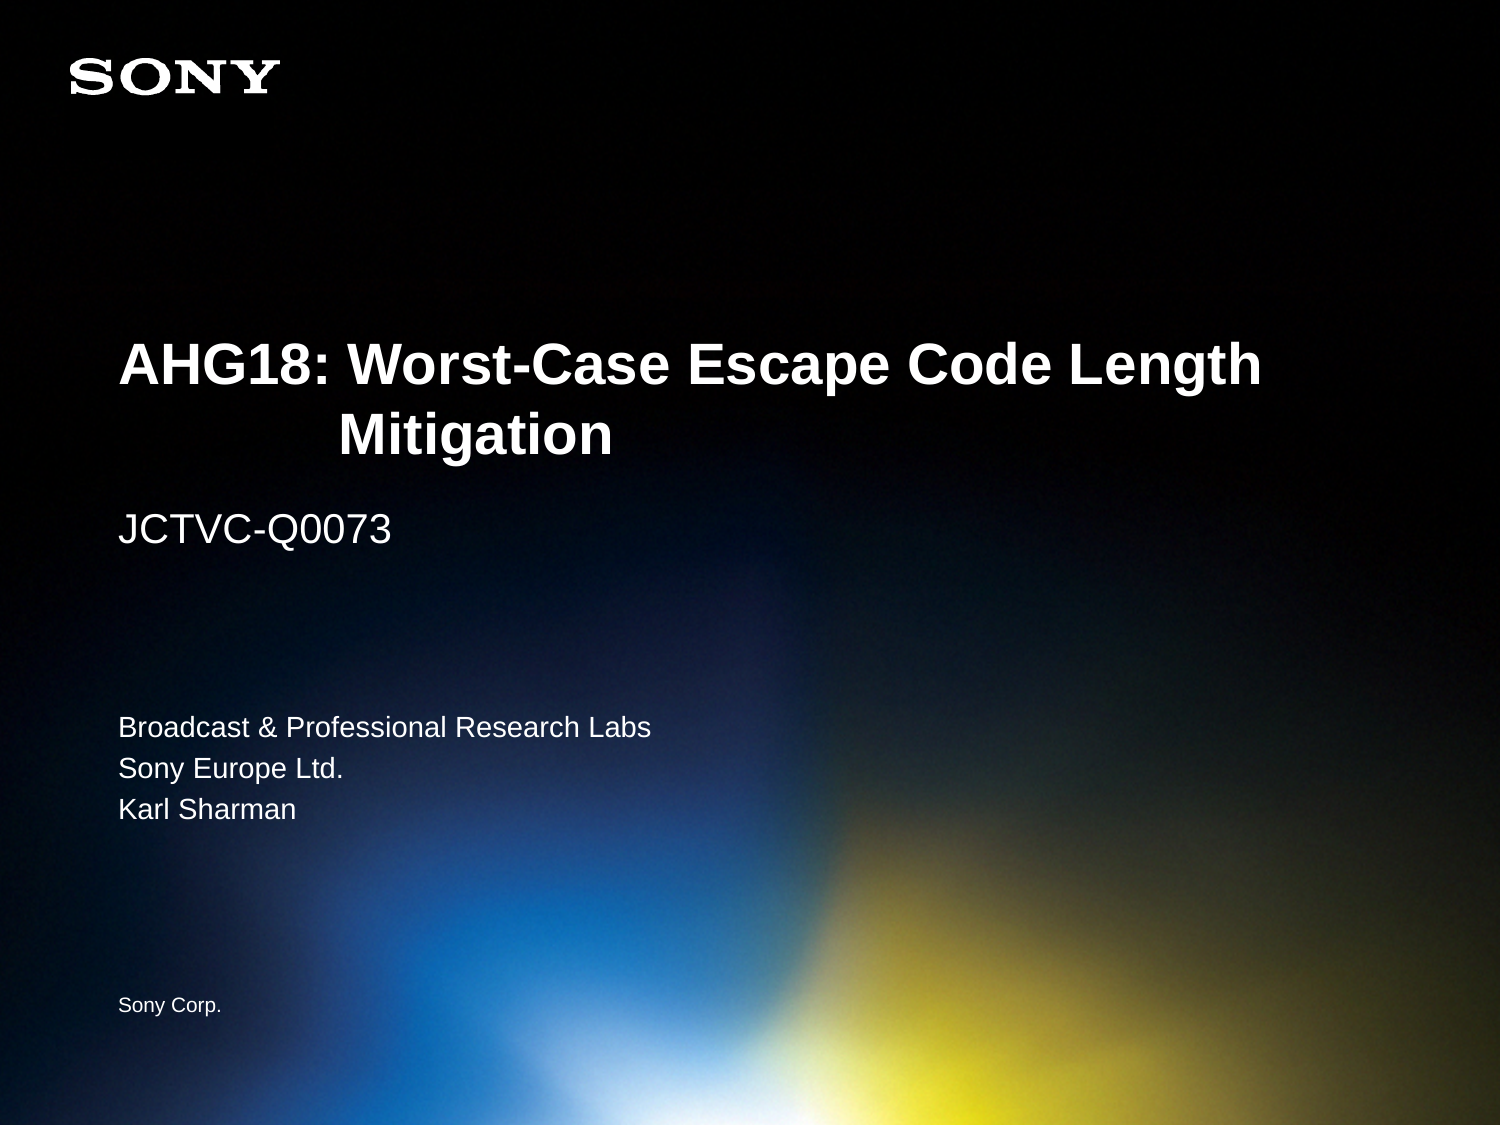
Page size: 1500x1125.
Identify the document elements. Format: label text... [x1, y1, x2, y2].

list Broadcast & Professional Research Labs Sony Europe Ltd. Karl Sharman [118, 708, 1382, 868]
picture [0, 0, 1500, 1125]
list Sony Corp. [118, 992, 1382, 1052]
title AHG18: Worst-Case Escape Code Length Mitigation [118, 234, 1425, 467]
subtitle JCTVC-Q0073 [118, 501, 1382, 573]
